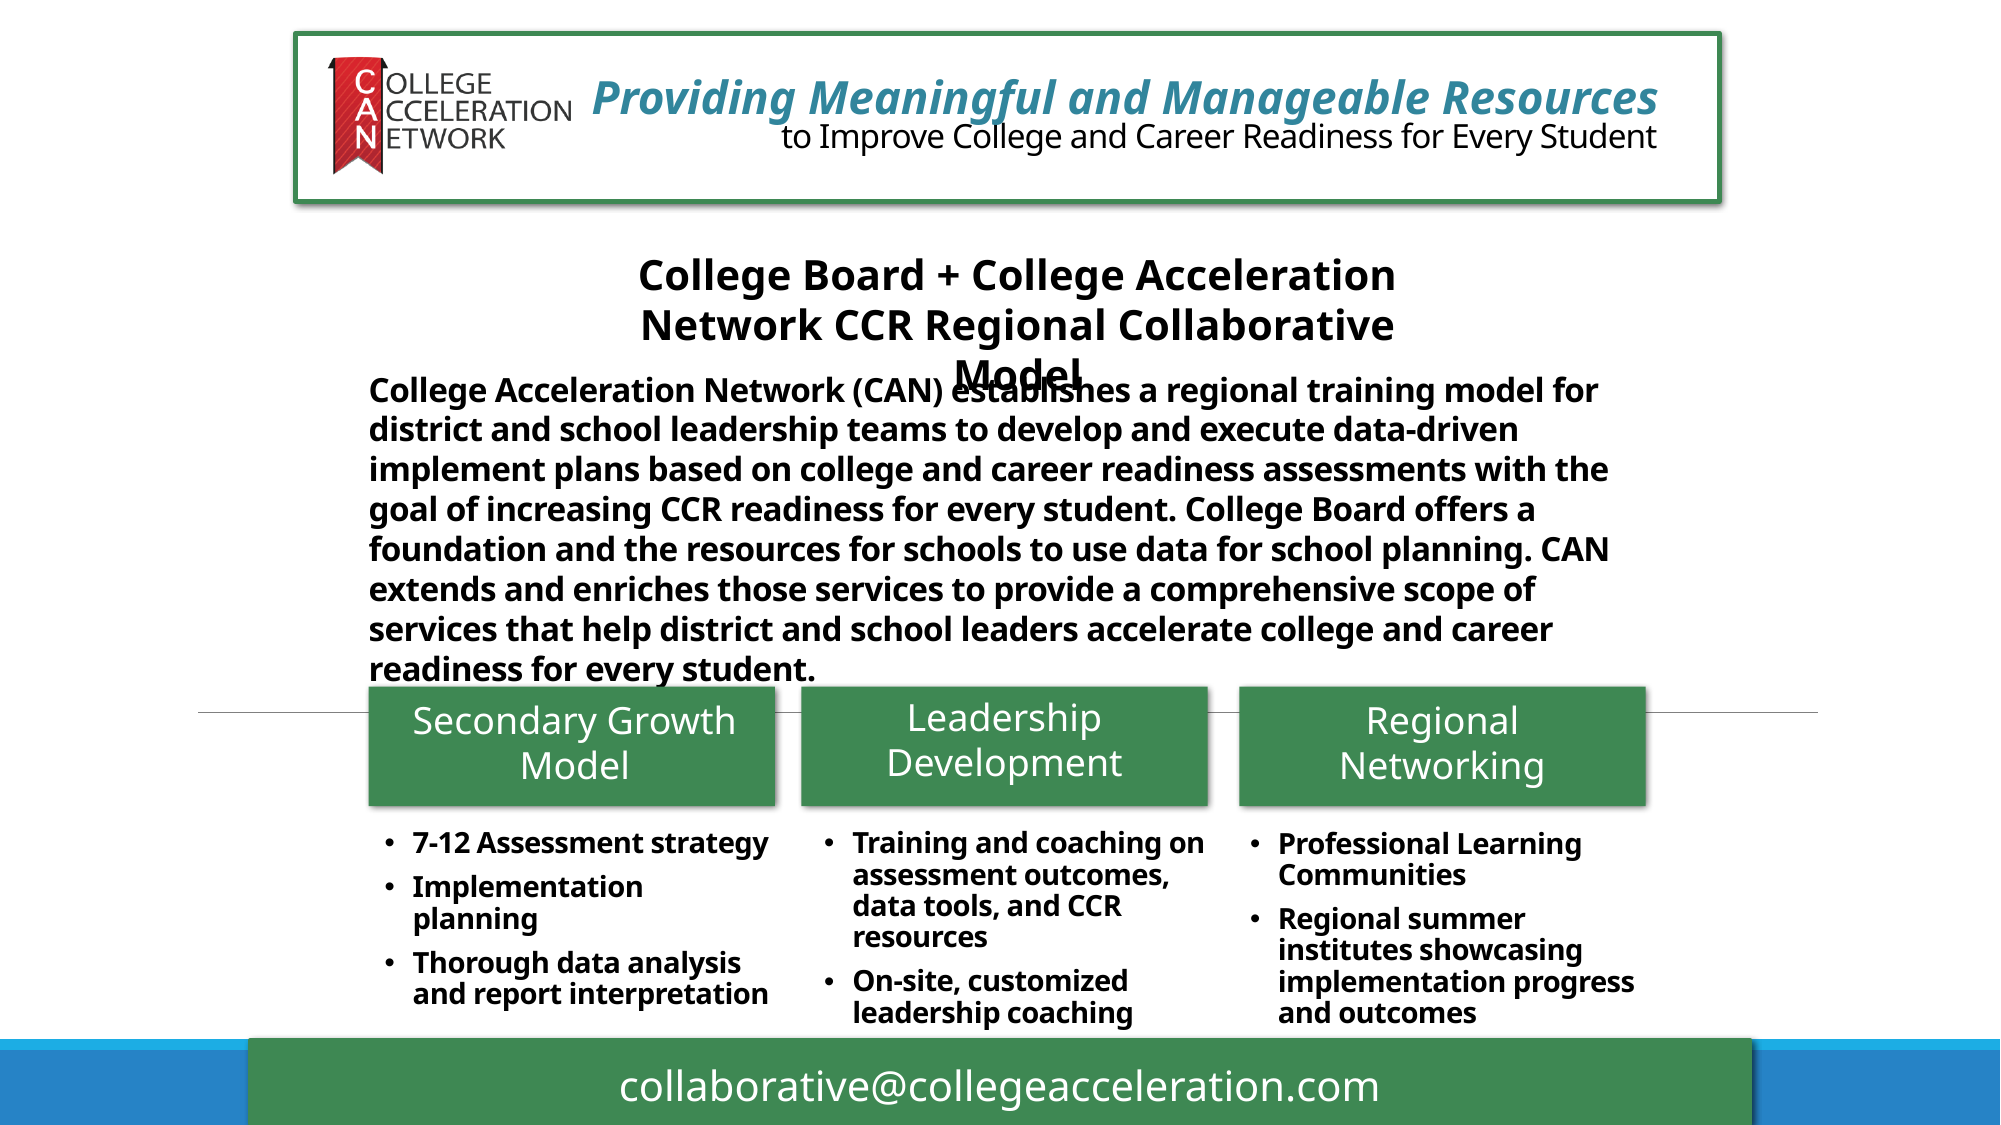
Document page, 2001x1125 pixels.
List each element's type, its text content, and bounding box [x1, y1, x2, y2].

picture [324, 52, 572, 178]
text_box College Board + College Acceleration Network CCR Regional Collaborative Model [570, 241, 1465, 368]
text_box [368, 686, 1650, 1078]
text_box [294, 32, 1720, 202]
text_box College Acceleration Network (CAN) establishes a regional training model for district and school leadership teams to develop and execute data-driven implement plans based on college and career readiness assessments with the goal of increasing CCR readiness for every student. College Board offers a foundation and the resources for schools to use data for school planning. CAN extends and enriches those services to provide a comprehensive scope of services that help district and school leaders accelerate college and career readiness for every student. [368, 368, 1673, 689]
text_box collaborative@collegeacceleration.com [249, 1052, 1750, 1118]
text_box to Improve College and Career Readiness for Every Student [666, 131, 1674, 163]
text_box Providing Meaningful and Manageable Resources [579, 60, 1675, 131]
text_box [249, 1039, 1751, 1125]
